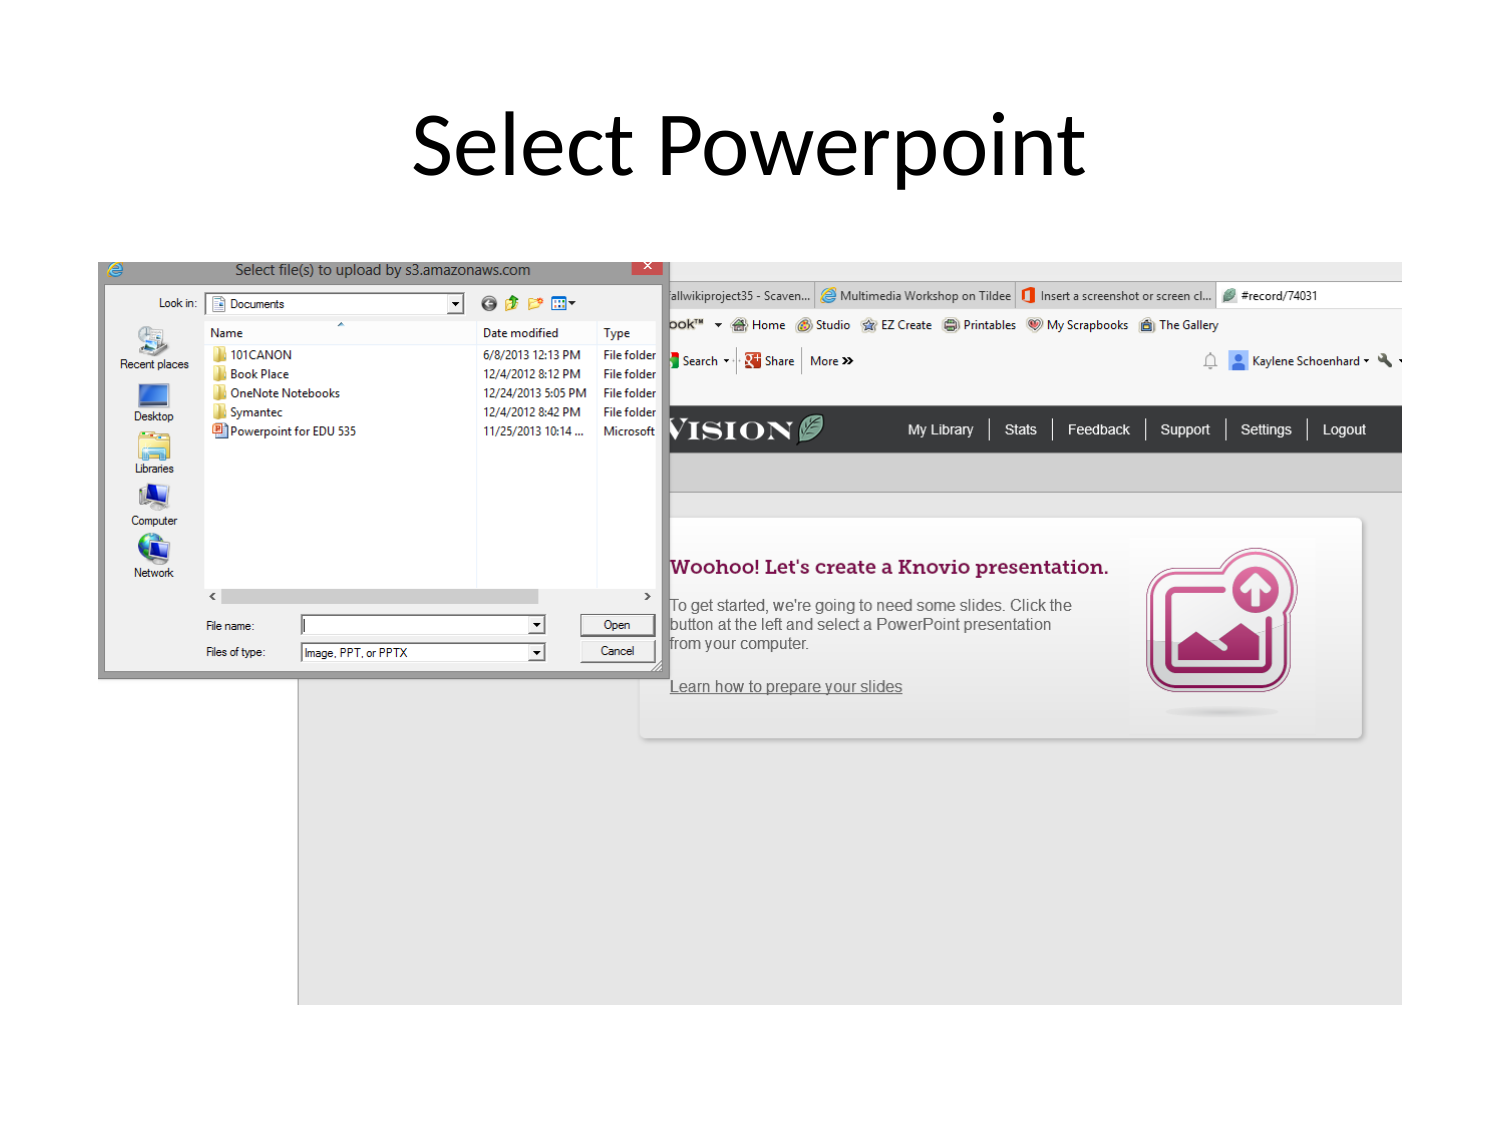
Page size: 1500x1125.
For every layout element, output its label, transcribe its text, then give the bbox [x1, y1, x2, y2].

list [98, 262, 1402, 1006]
title Select Powerpoint [75, 45, 1425, 233]
